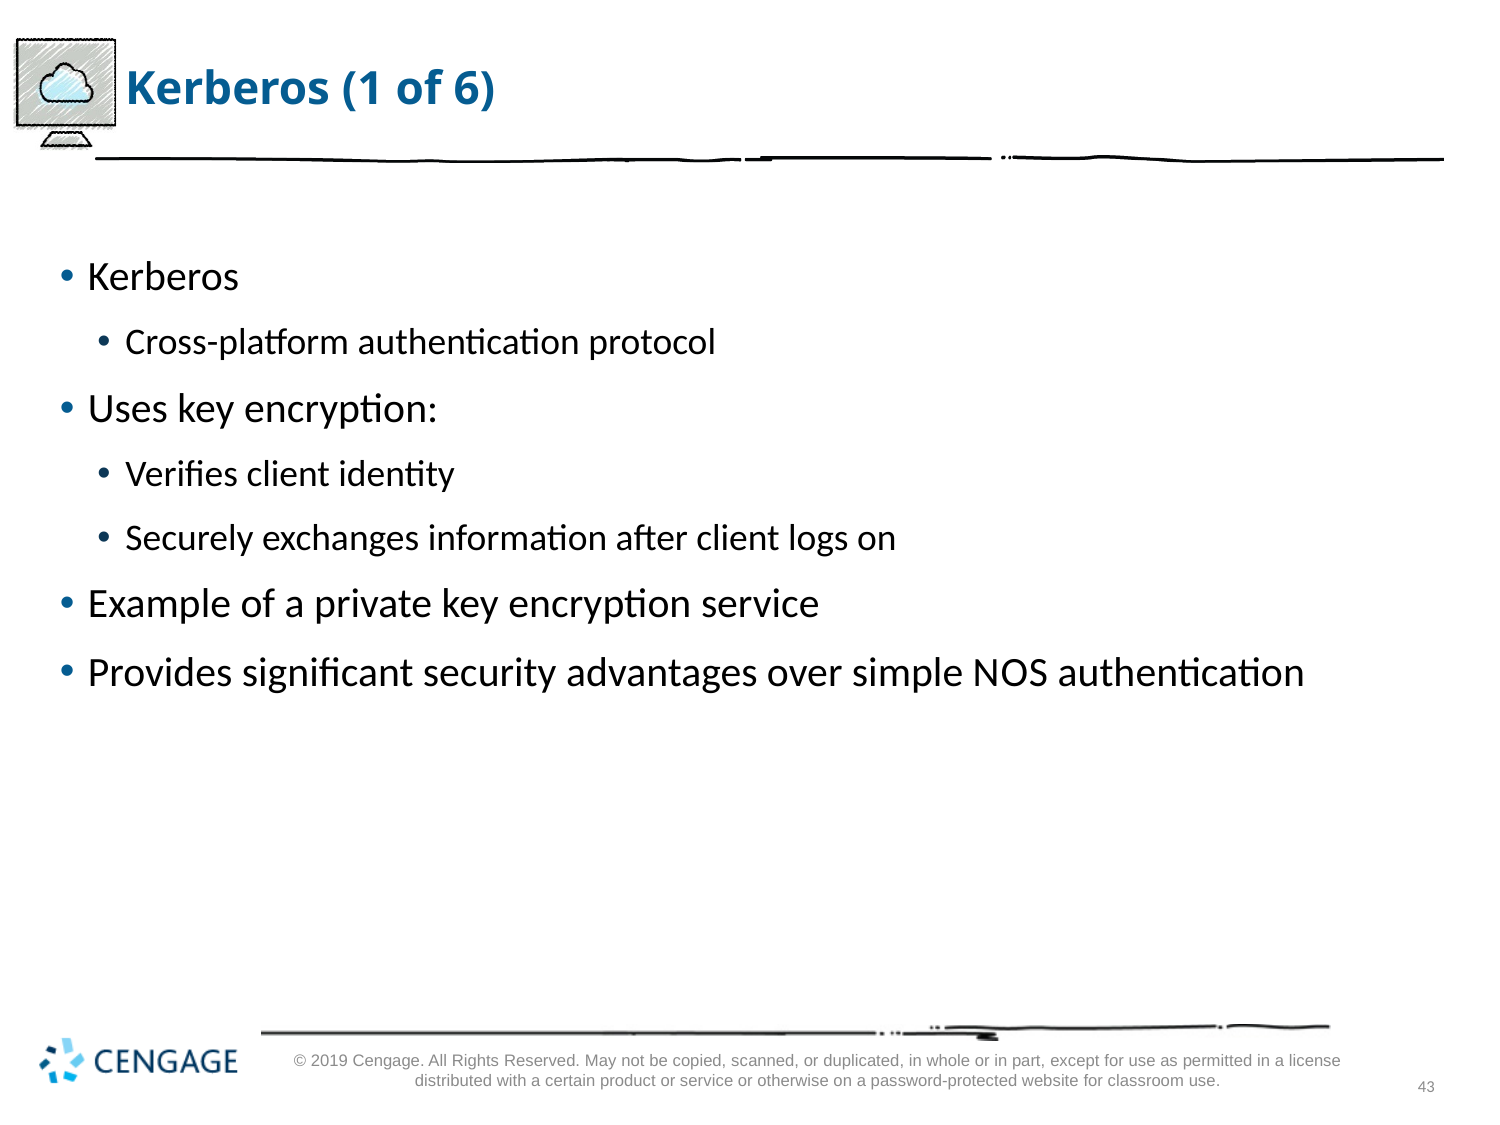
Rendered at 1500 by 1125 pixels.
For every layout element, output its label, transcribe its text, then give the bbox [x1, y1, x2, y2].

picture [19, 1024, 250, 1096]
picture [13, 36, 117, 151]
title Kerberos (1 of 6) [125, 66, 1442, 116]
footer © 2019 Cengage. All Rights Reserved. May not be copied, scanned, or duplicated, in whole or in part, except for use as permitted in a license distributed with a certain product or service or otherwise on a password-protected website for classroom use. [262, 1050, 1375, 1091]
picture [95, 155, 1444, 163]
picture [261, 1024, 1331, 1041]
list Kerberos Cross-platform authentication protocol Uses key encryption: Verifies client identity Securely exchanges information after client logs on Example of a private key encryption service Provides significant security advantages over simple N O S authentication [59, 252, 1441, 700]
